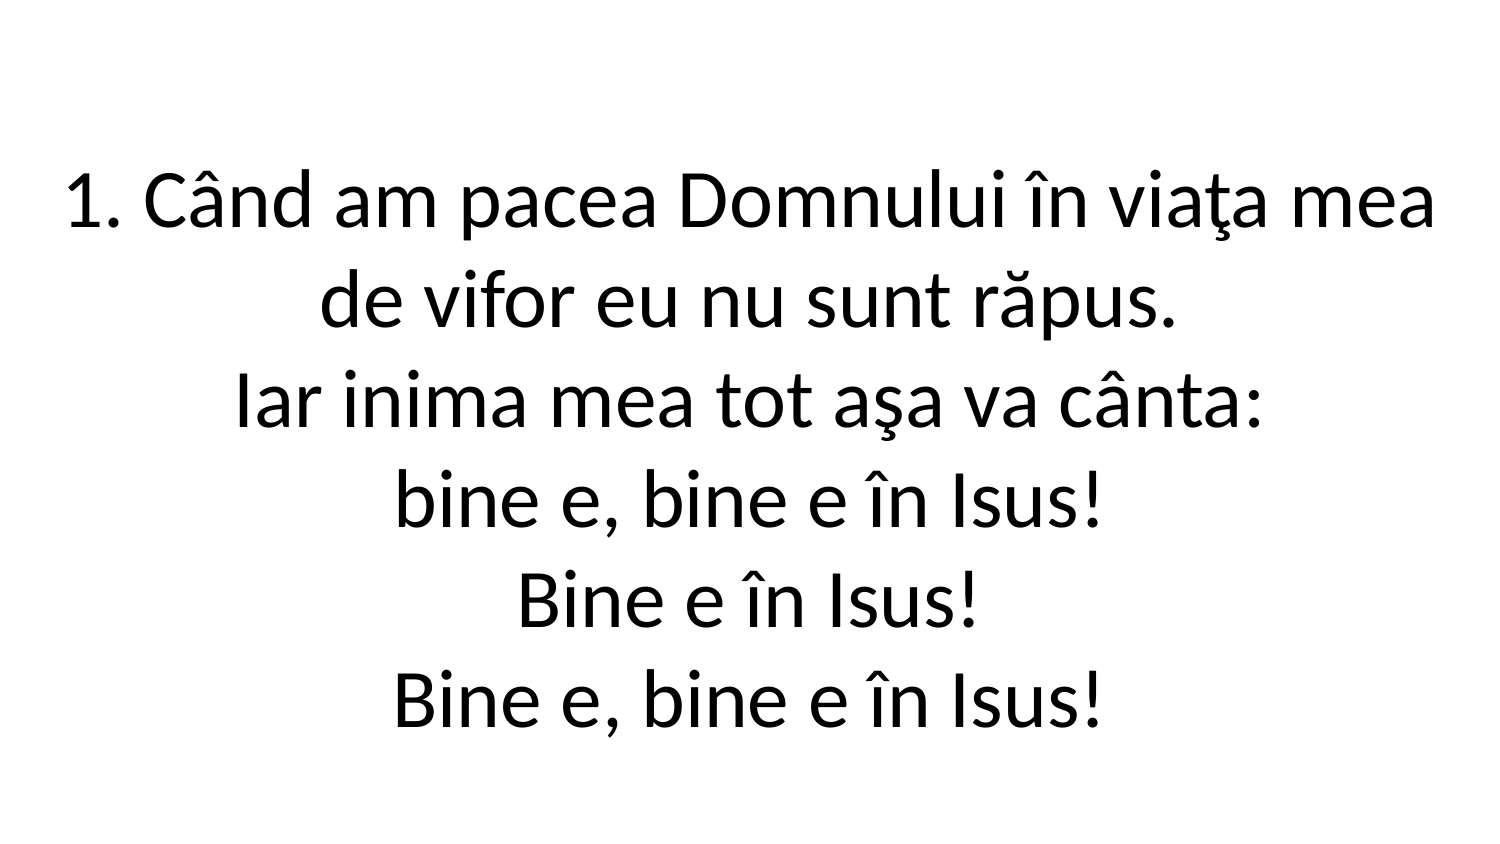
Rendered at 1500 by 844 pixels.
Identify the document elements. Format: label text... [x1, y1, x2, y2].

text_box 1. Când am pacea Domnului în viaţa mea de vifor eu nu sunt răpus. Iar inima mea tot aşa va cânta: bine e, bine e în Isus! Bine e în Isus! Bine e, bine e în Isus! [46, 92, 1454, 752]
